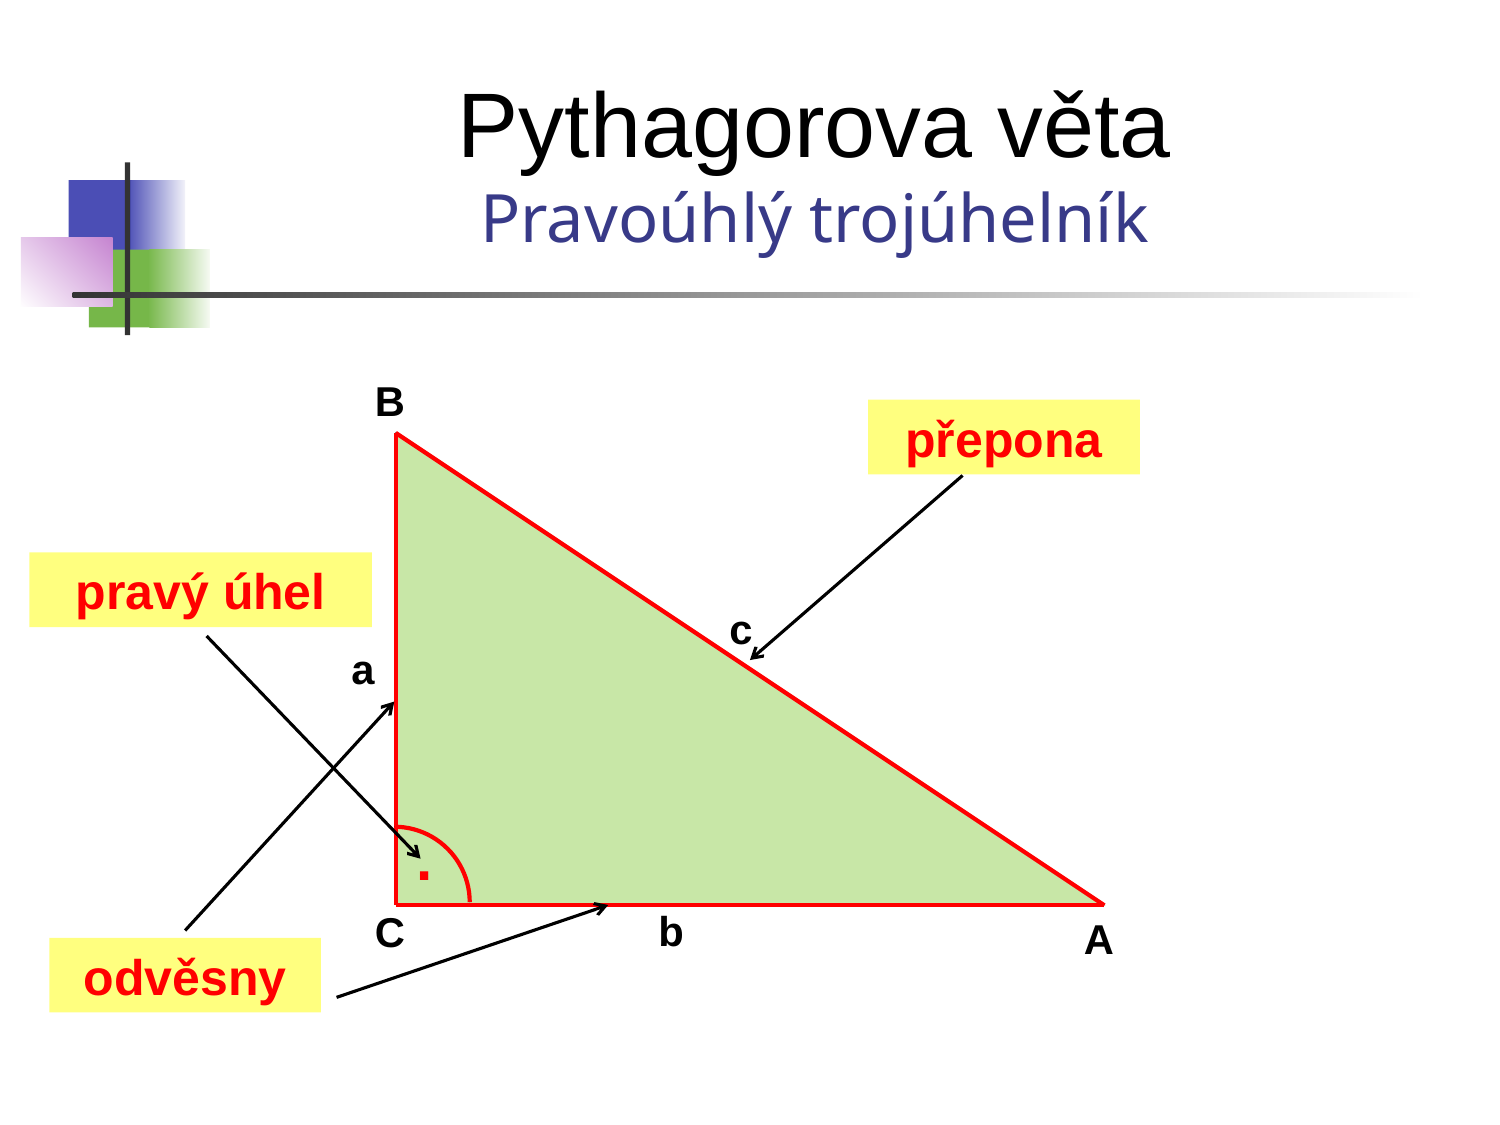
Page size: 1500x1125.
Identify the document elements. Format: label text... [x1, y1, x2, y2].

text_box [749, 475, 963, 662]
text_box odvěsny [49, 937, 321, 1013]
text_box A [1068, 905, 1140, 970]
text_box přepona [868, 399, 1140, 475]
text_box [395, 432, 1105, 906]
text_box pravý úhel [29, 552, 372, 628]
text_box B [360, 366, 431, 432]
text_box b [643, 917, 715, 963]
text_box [336, 904, 609, 998]
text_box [206, 635, 421, 859]
text_box Pythagorova věta Pravoúhlý trojúhelník [206, 58, 1424, 263]
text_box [184, 701, 395, 931]
